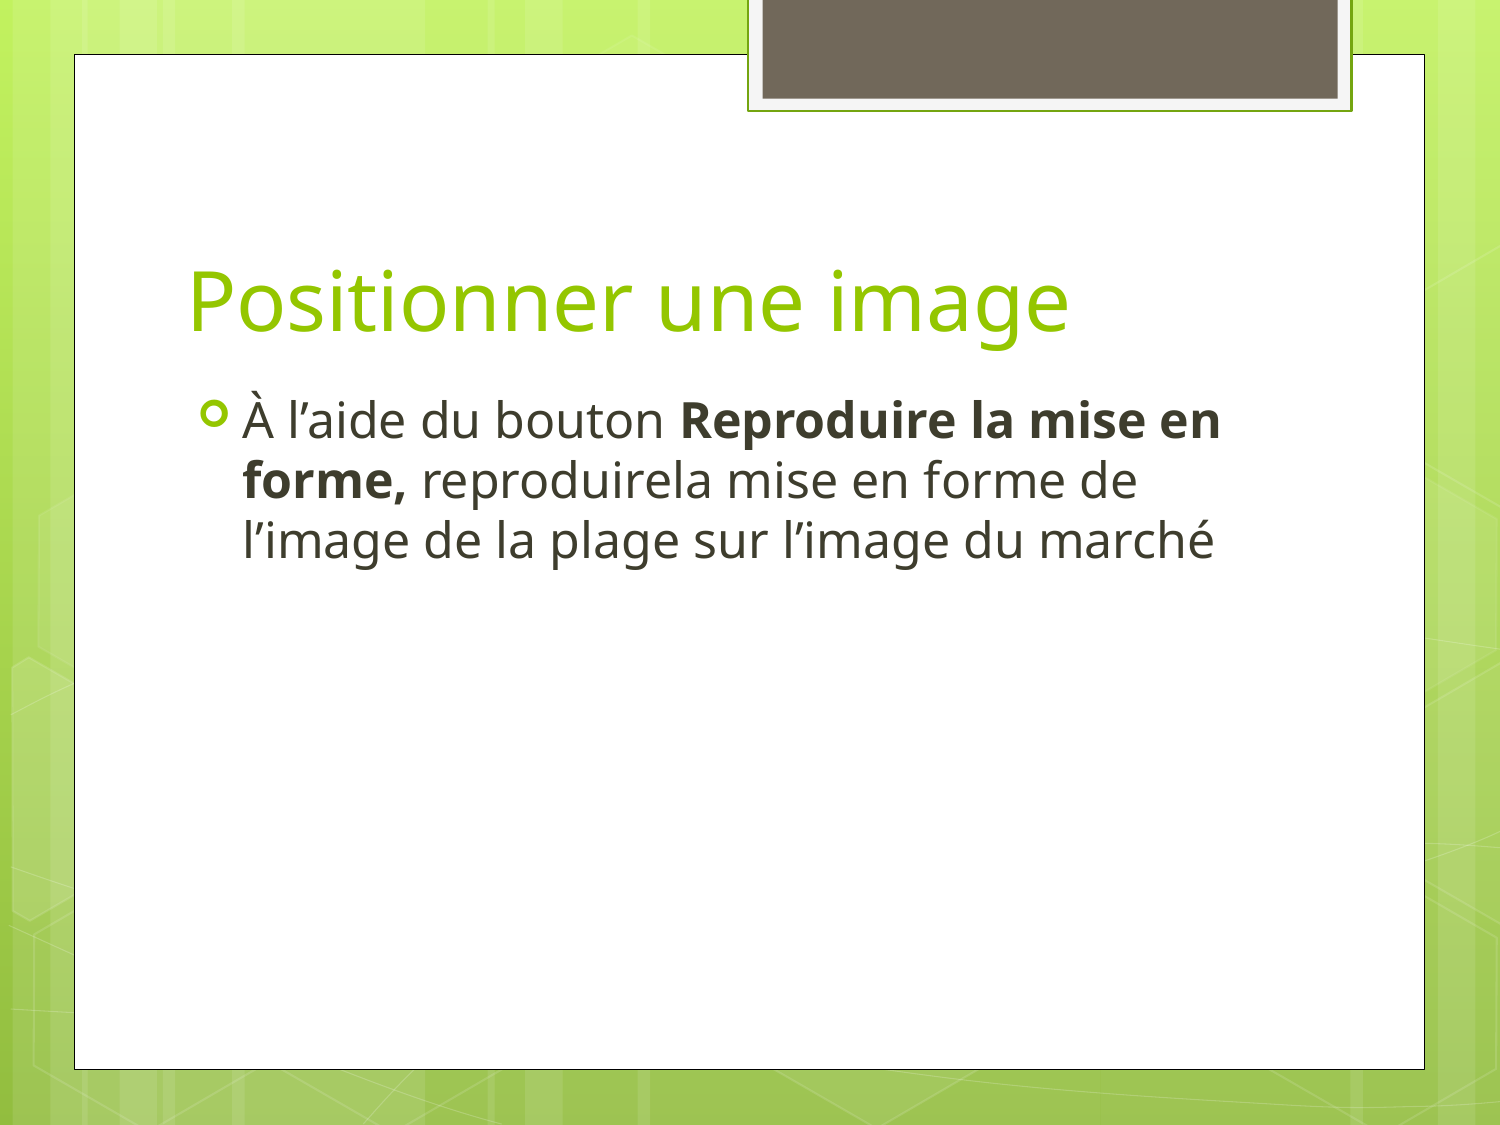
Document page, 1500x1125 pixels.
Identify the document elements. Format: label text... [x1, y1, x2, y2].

title Positionner une image [171, 168, 1324, 357]
list À l’aide du bouton Reproduire la mise en forme, reproduirela mise en forme de l’image de la plage sur l’image du marché [171, 381, 1283, 957]
